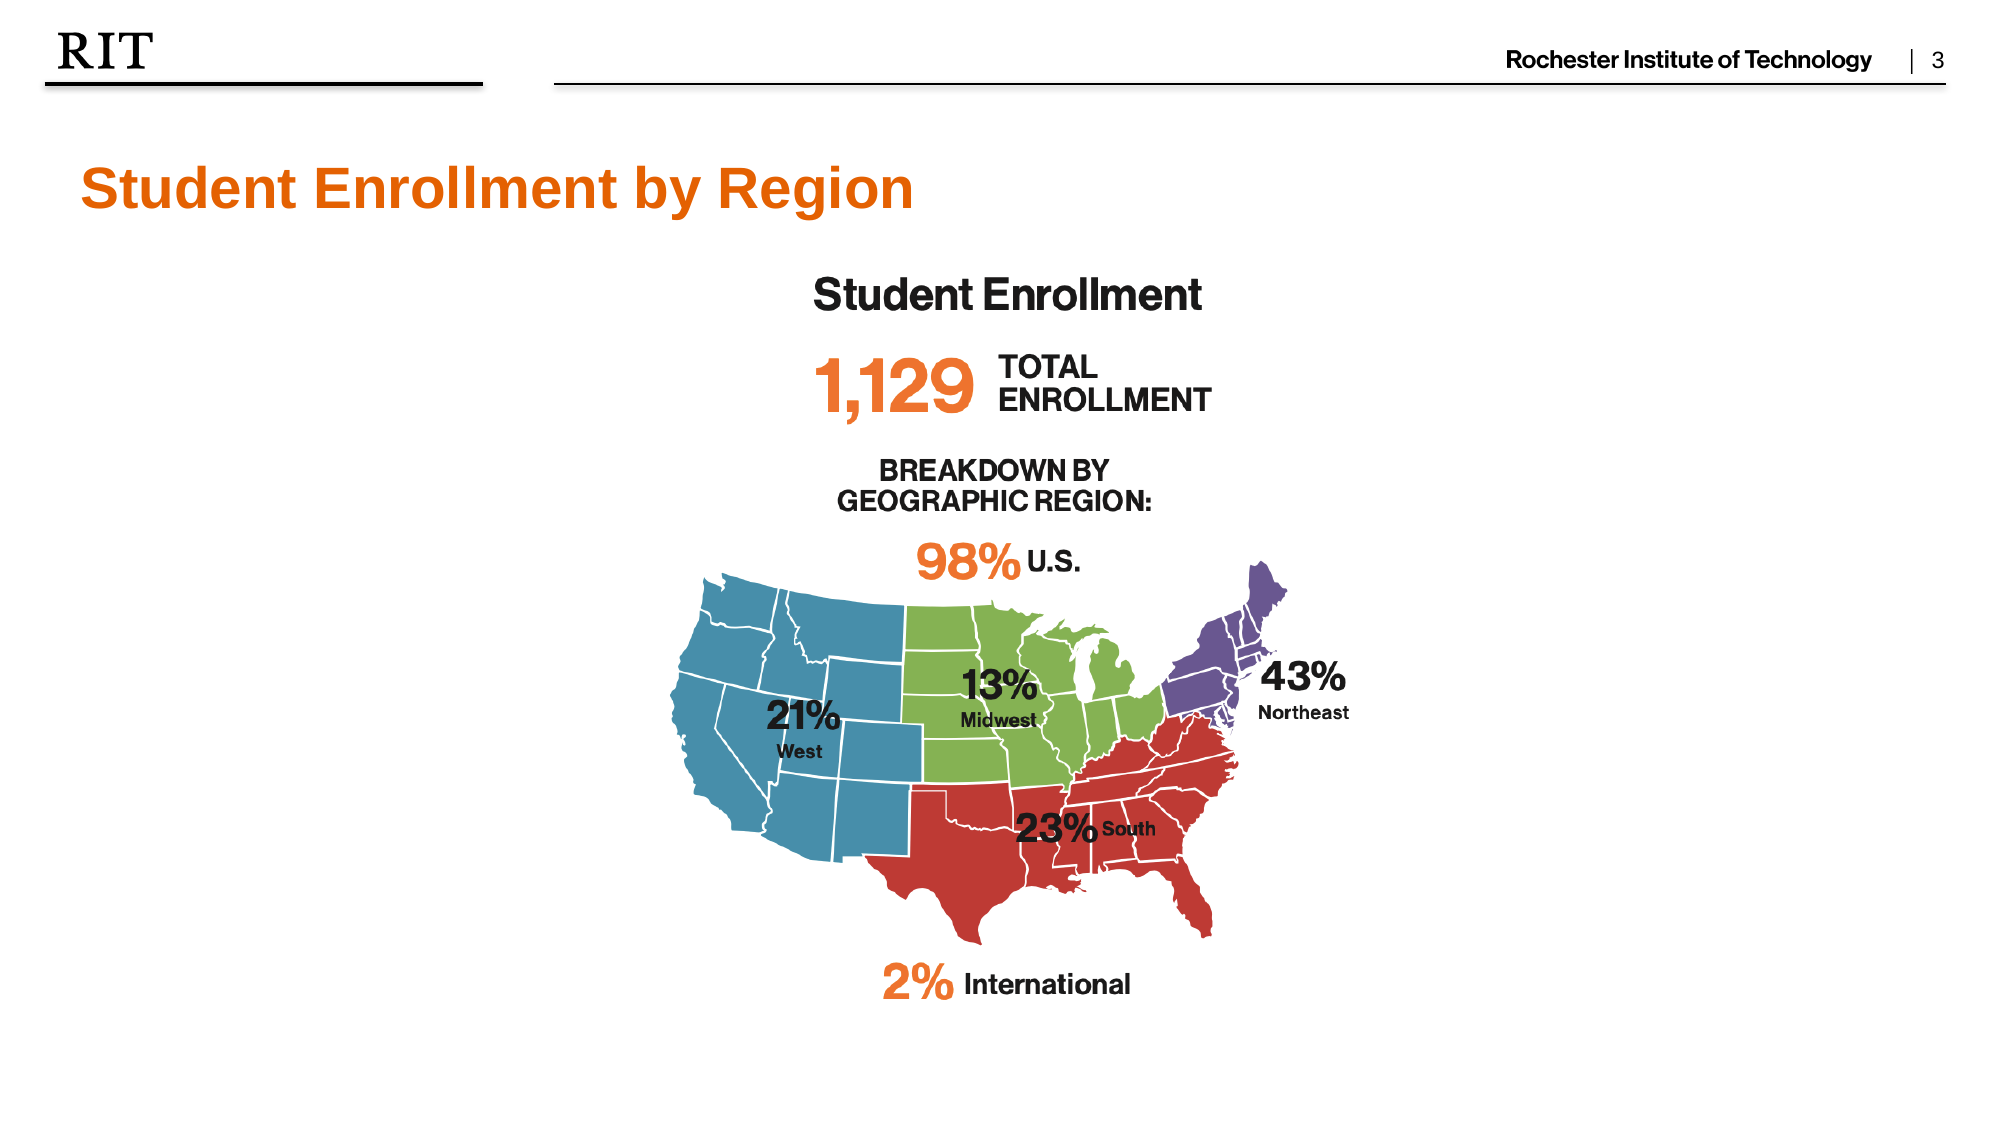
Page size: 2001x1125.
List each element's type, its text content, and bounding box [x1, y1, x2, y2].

text_box Student Enrollment by Region [65, 143, 969, 228]
picture [53, 24, 156, 77]
picture [1507, 50, 1872, 72]
picture [542, 255, 1396, 1027]
